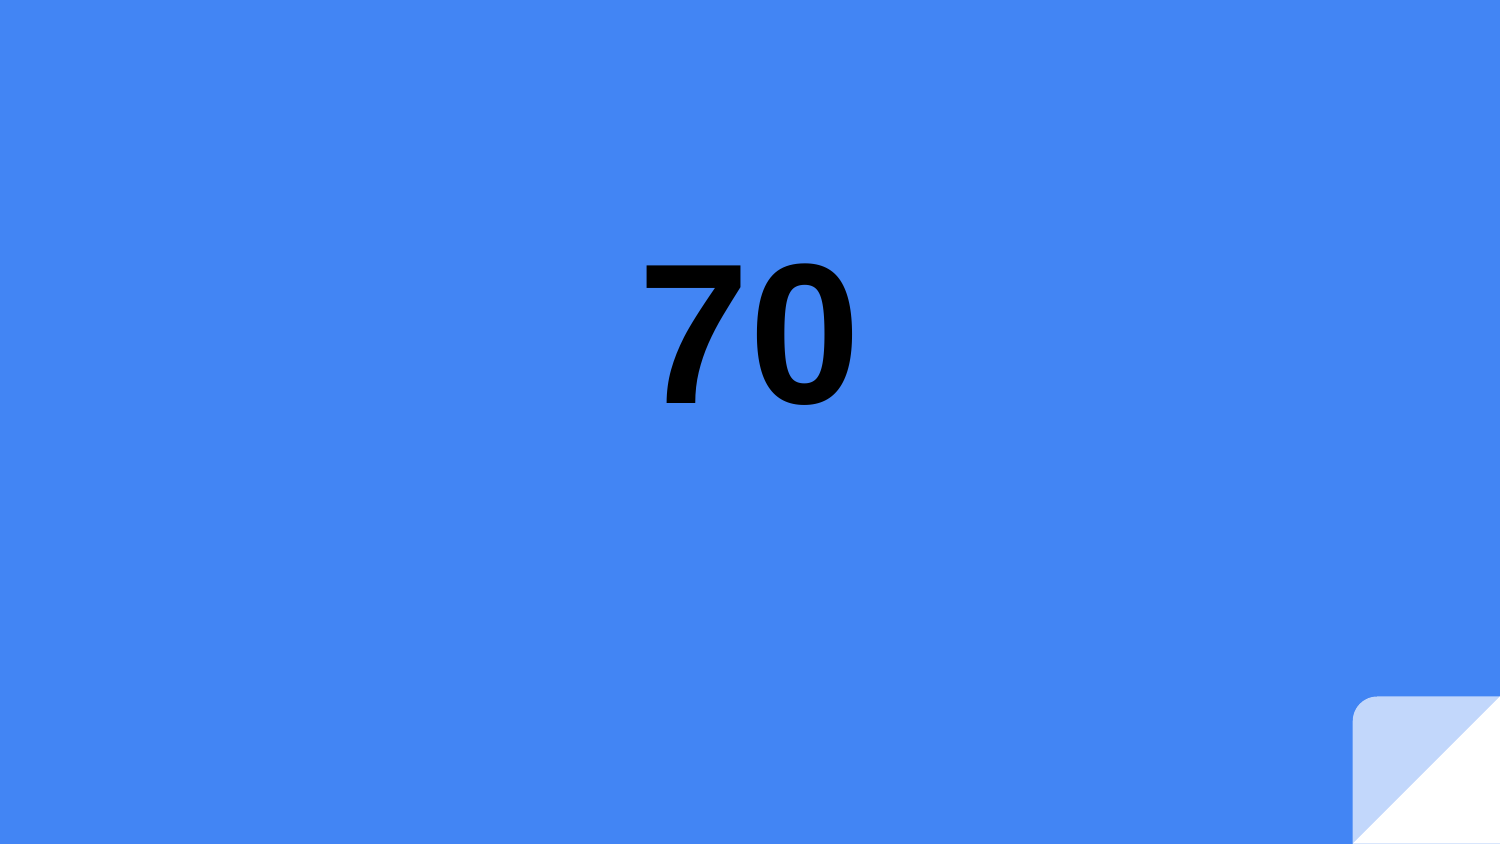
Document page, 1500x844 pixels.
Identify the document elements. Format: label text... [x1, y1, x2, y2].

title 70 [51, 207, 1449, 459]
